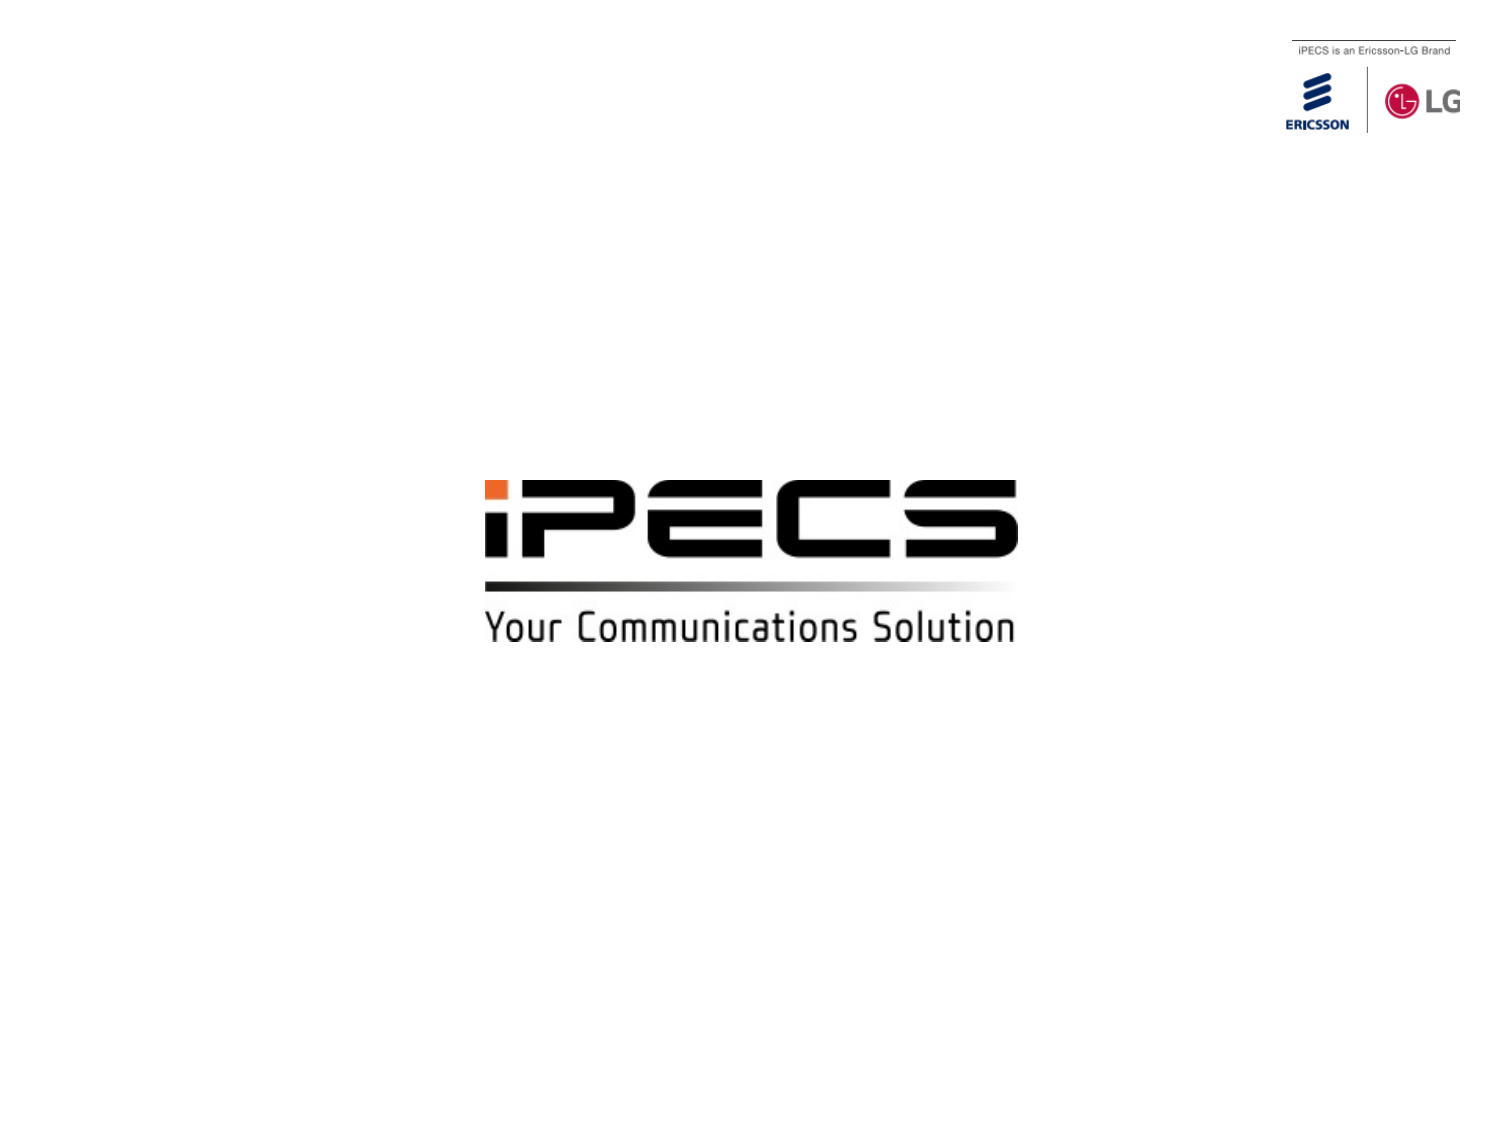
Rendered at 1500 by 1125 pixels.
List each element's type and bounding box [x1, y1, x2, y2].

picture [485, 480, 1018, 642]
